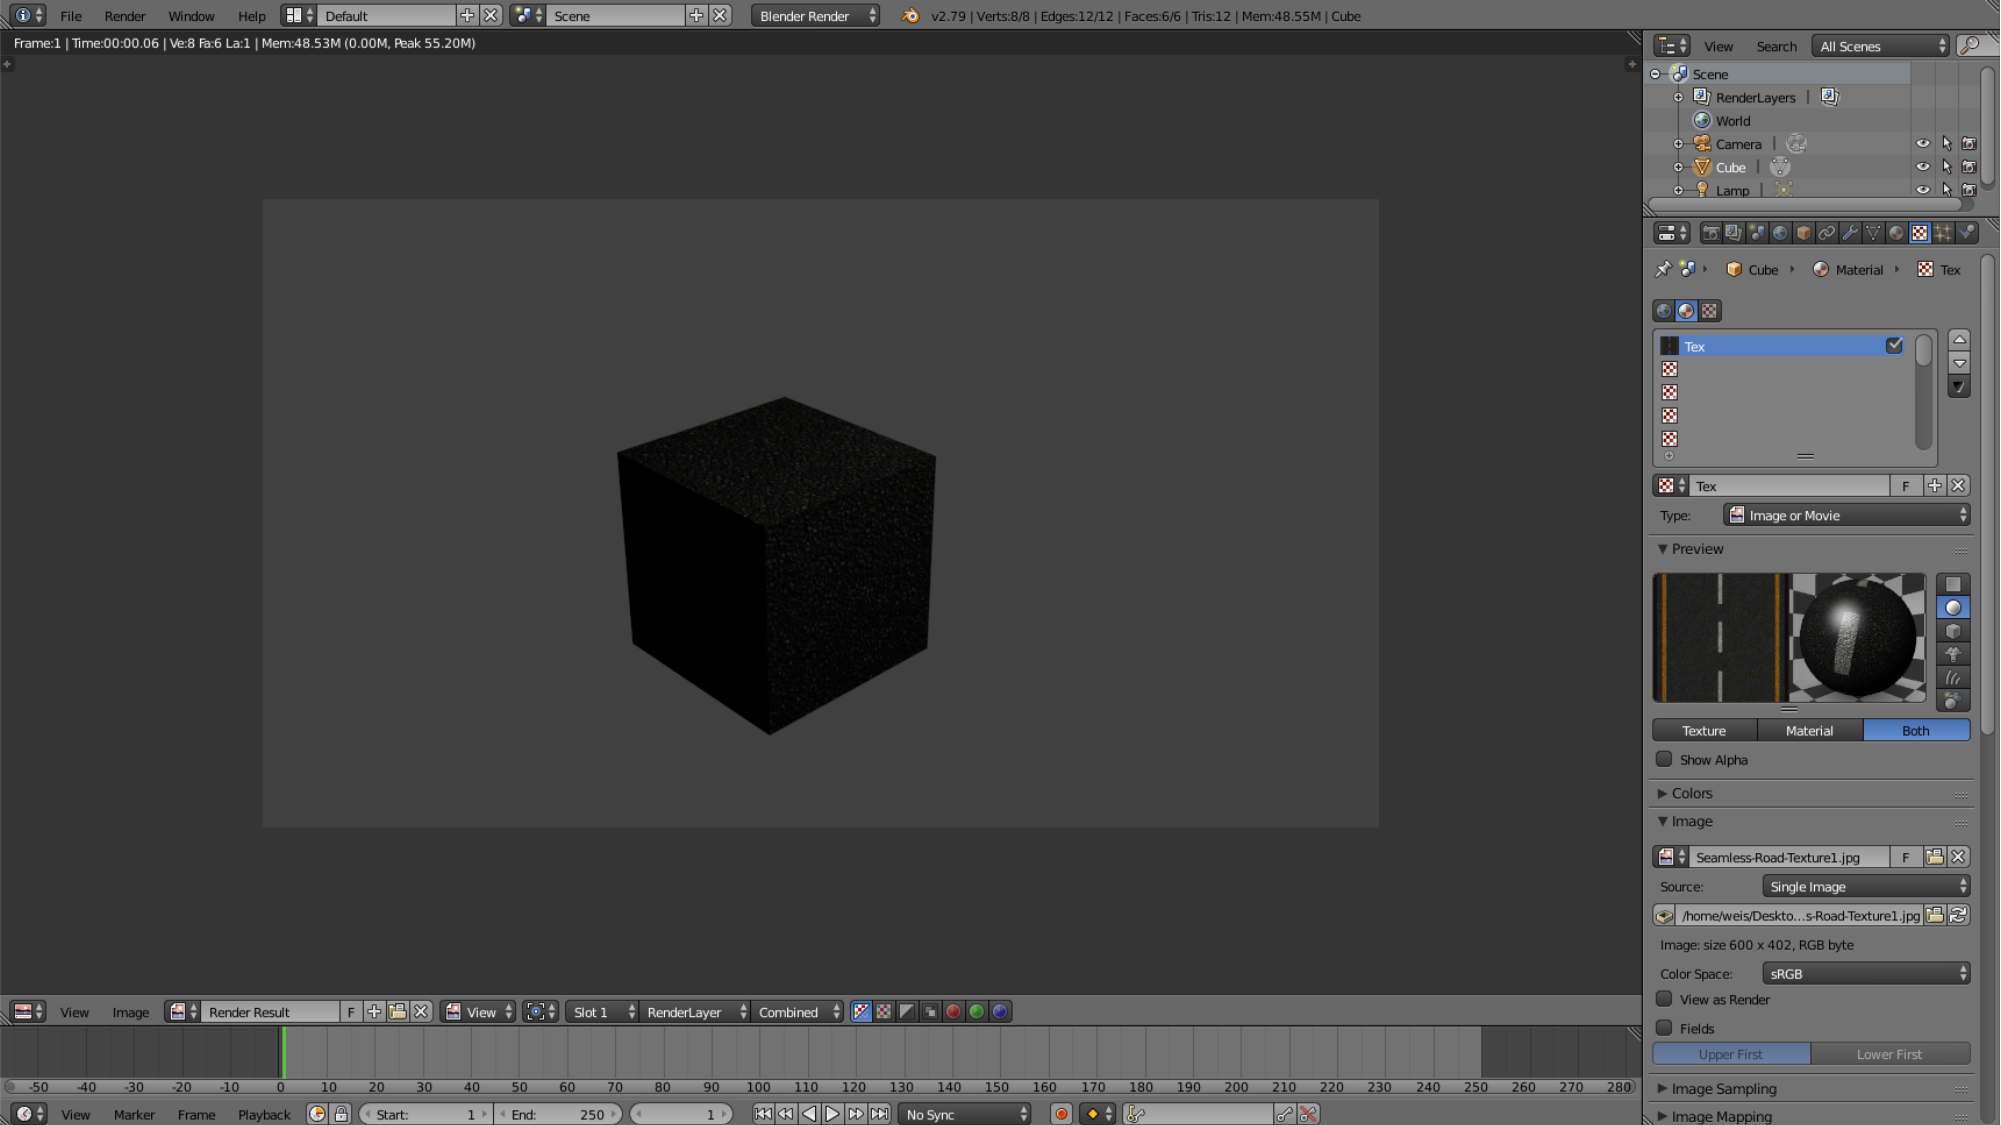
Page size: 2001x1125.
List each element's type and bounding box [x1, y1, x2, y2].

list [0, 0, 2000, 1125]
